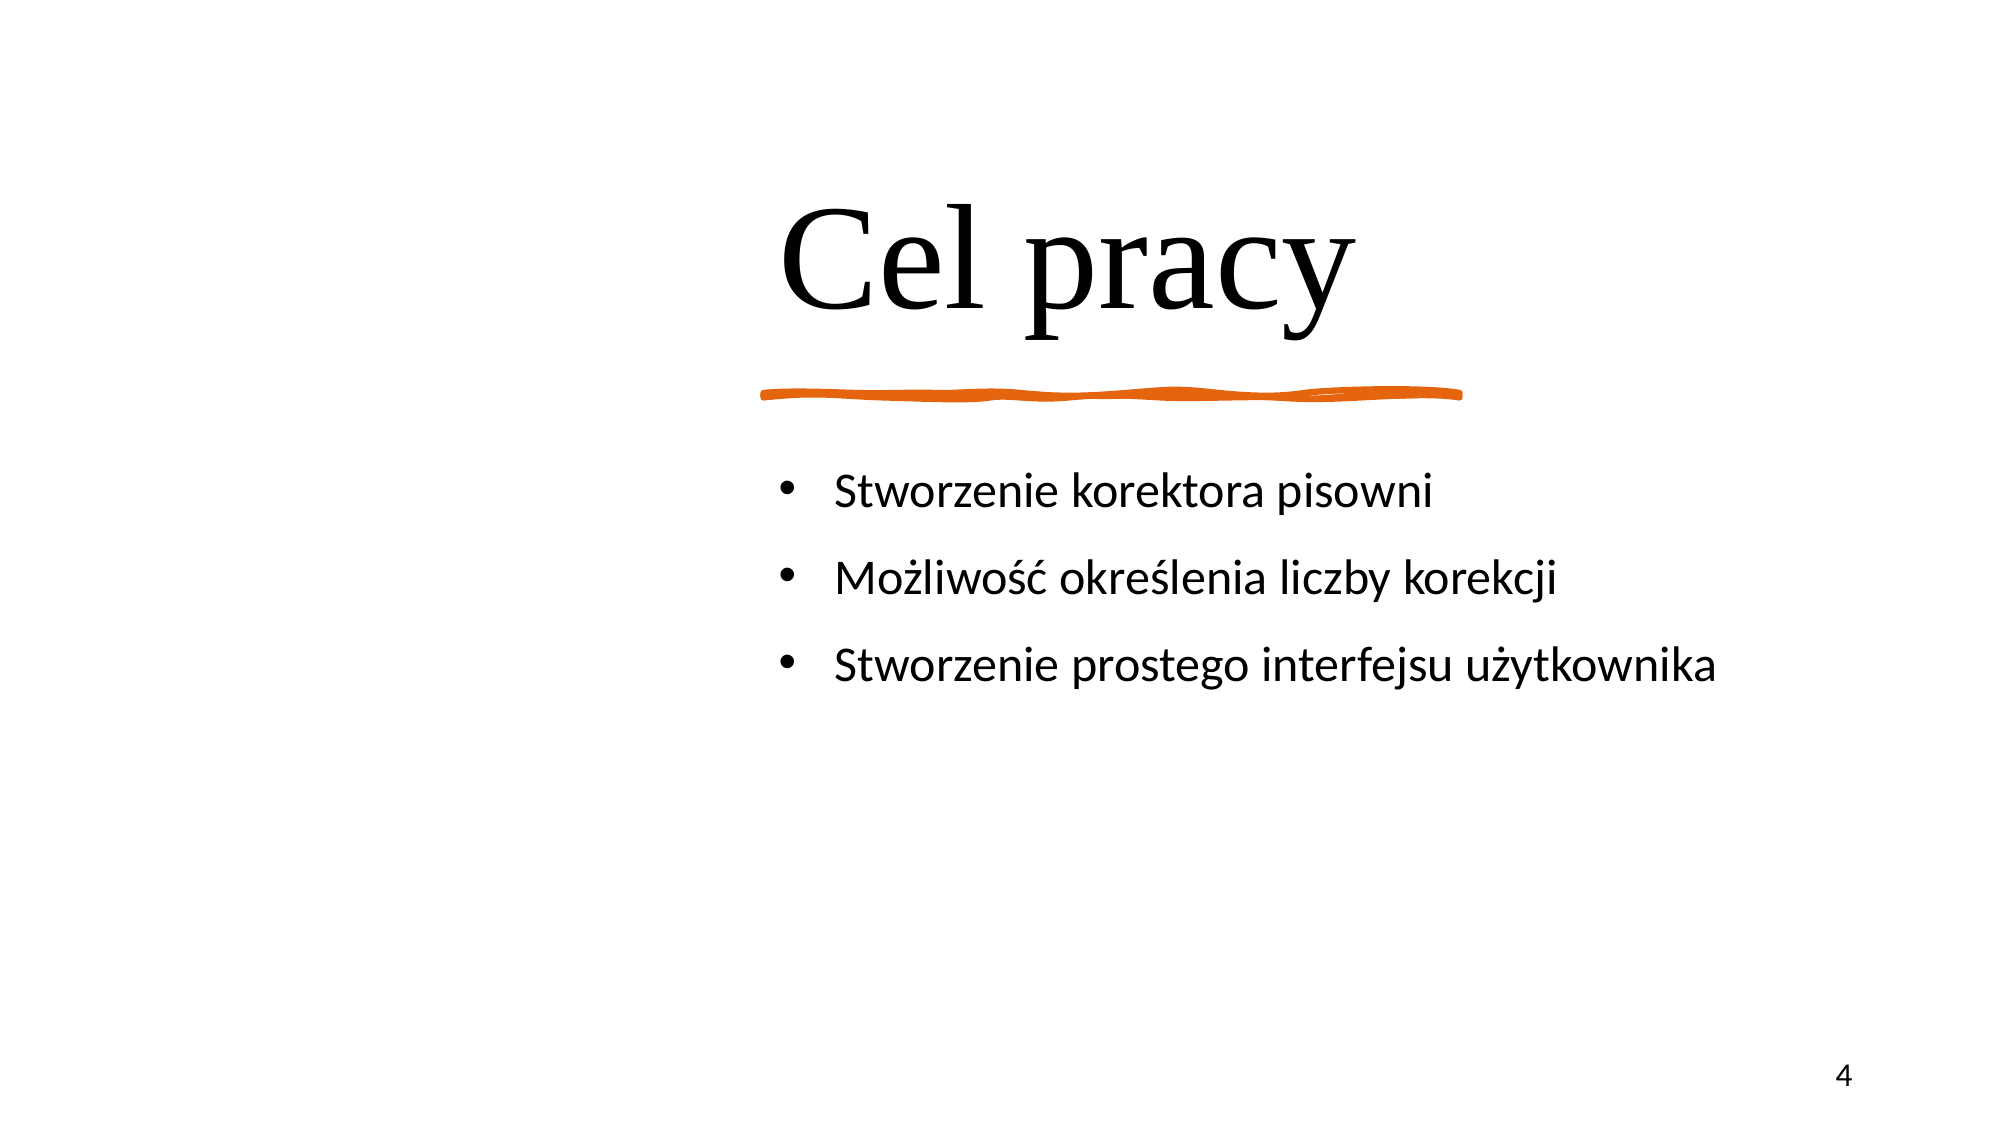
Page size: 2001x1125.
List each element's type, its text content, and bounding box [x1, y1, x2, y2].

title Cel pracy [763, 53, 1895, 347]
slide_number 4 [1417, 1042, 1868, 1103]
list Stworzenie korektora pisowni Możliwość określenia liczby korekcji Stworzenie prostego interfejsu użytkownika [763, 443, 1895, 1016]
